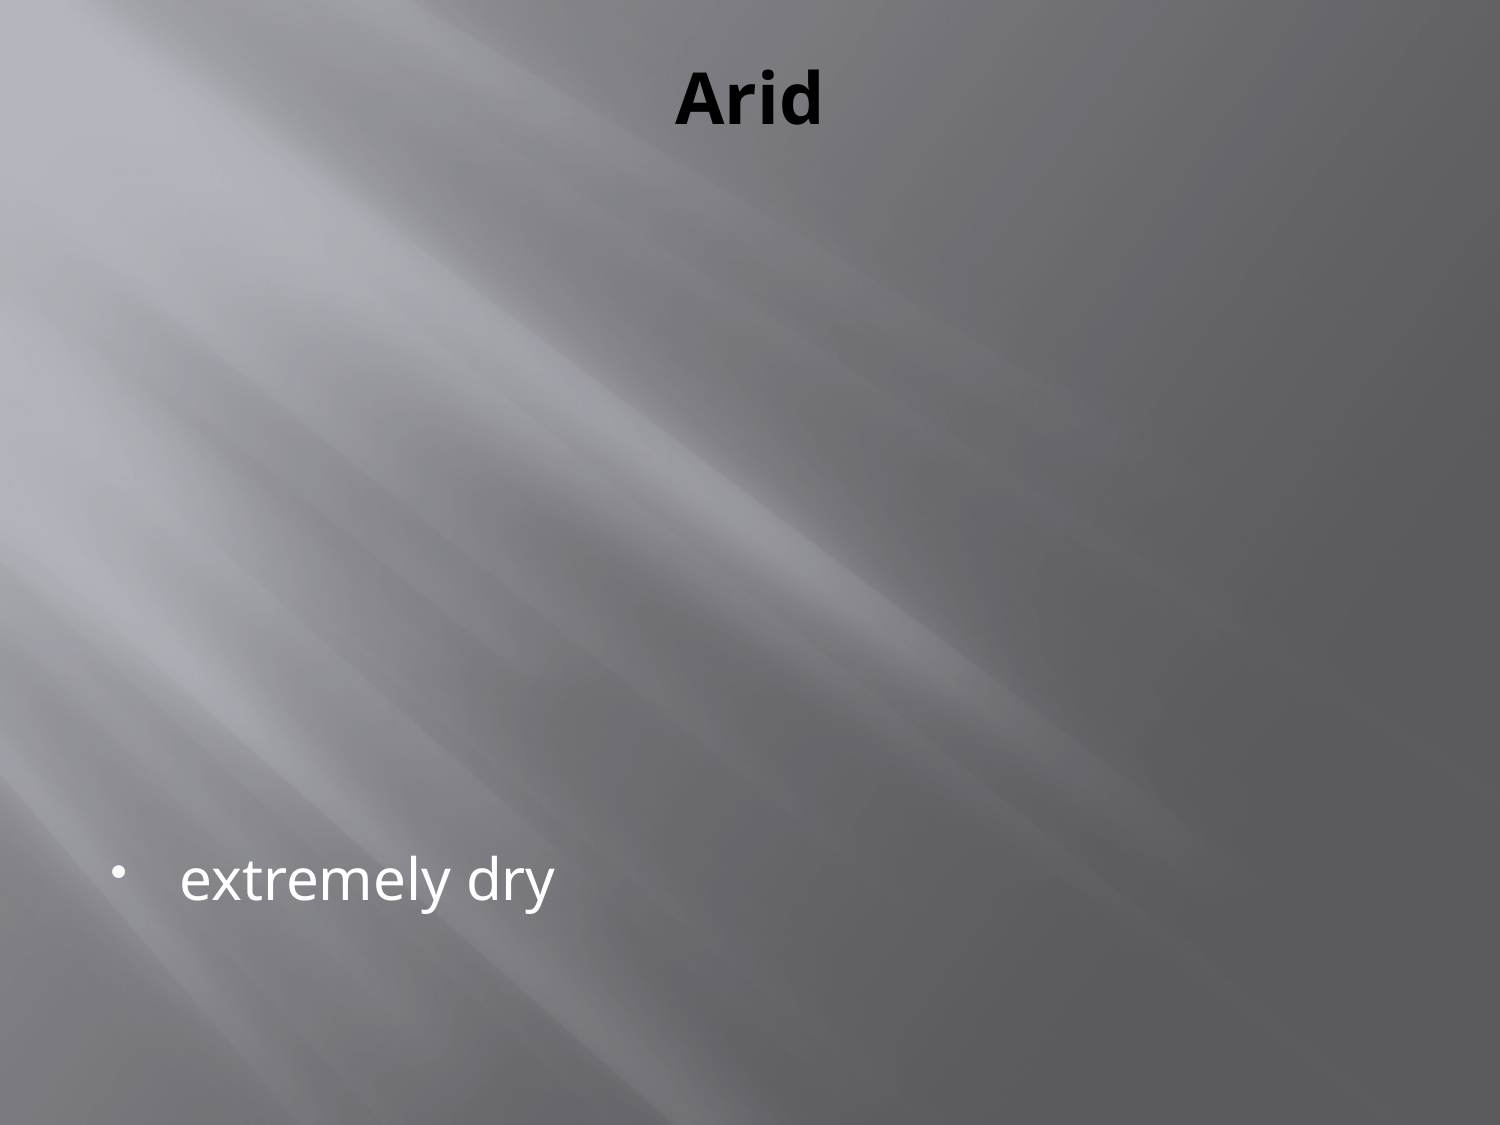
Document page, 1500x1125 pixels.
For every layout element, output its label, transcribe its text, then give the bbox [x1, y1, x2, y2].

title Arid [75, 45, 1425, 233]
list extremely dry [75, 262, 1425, 1035]
